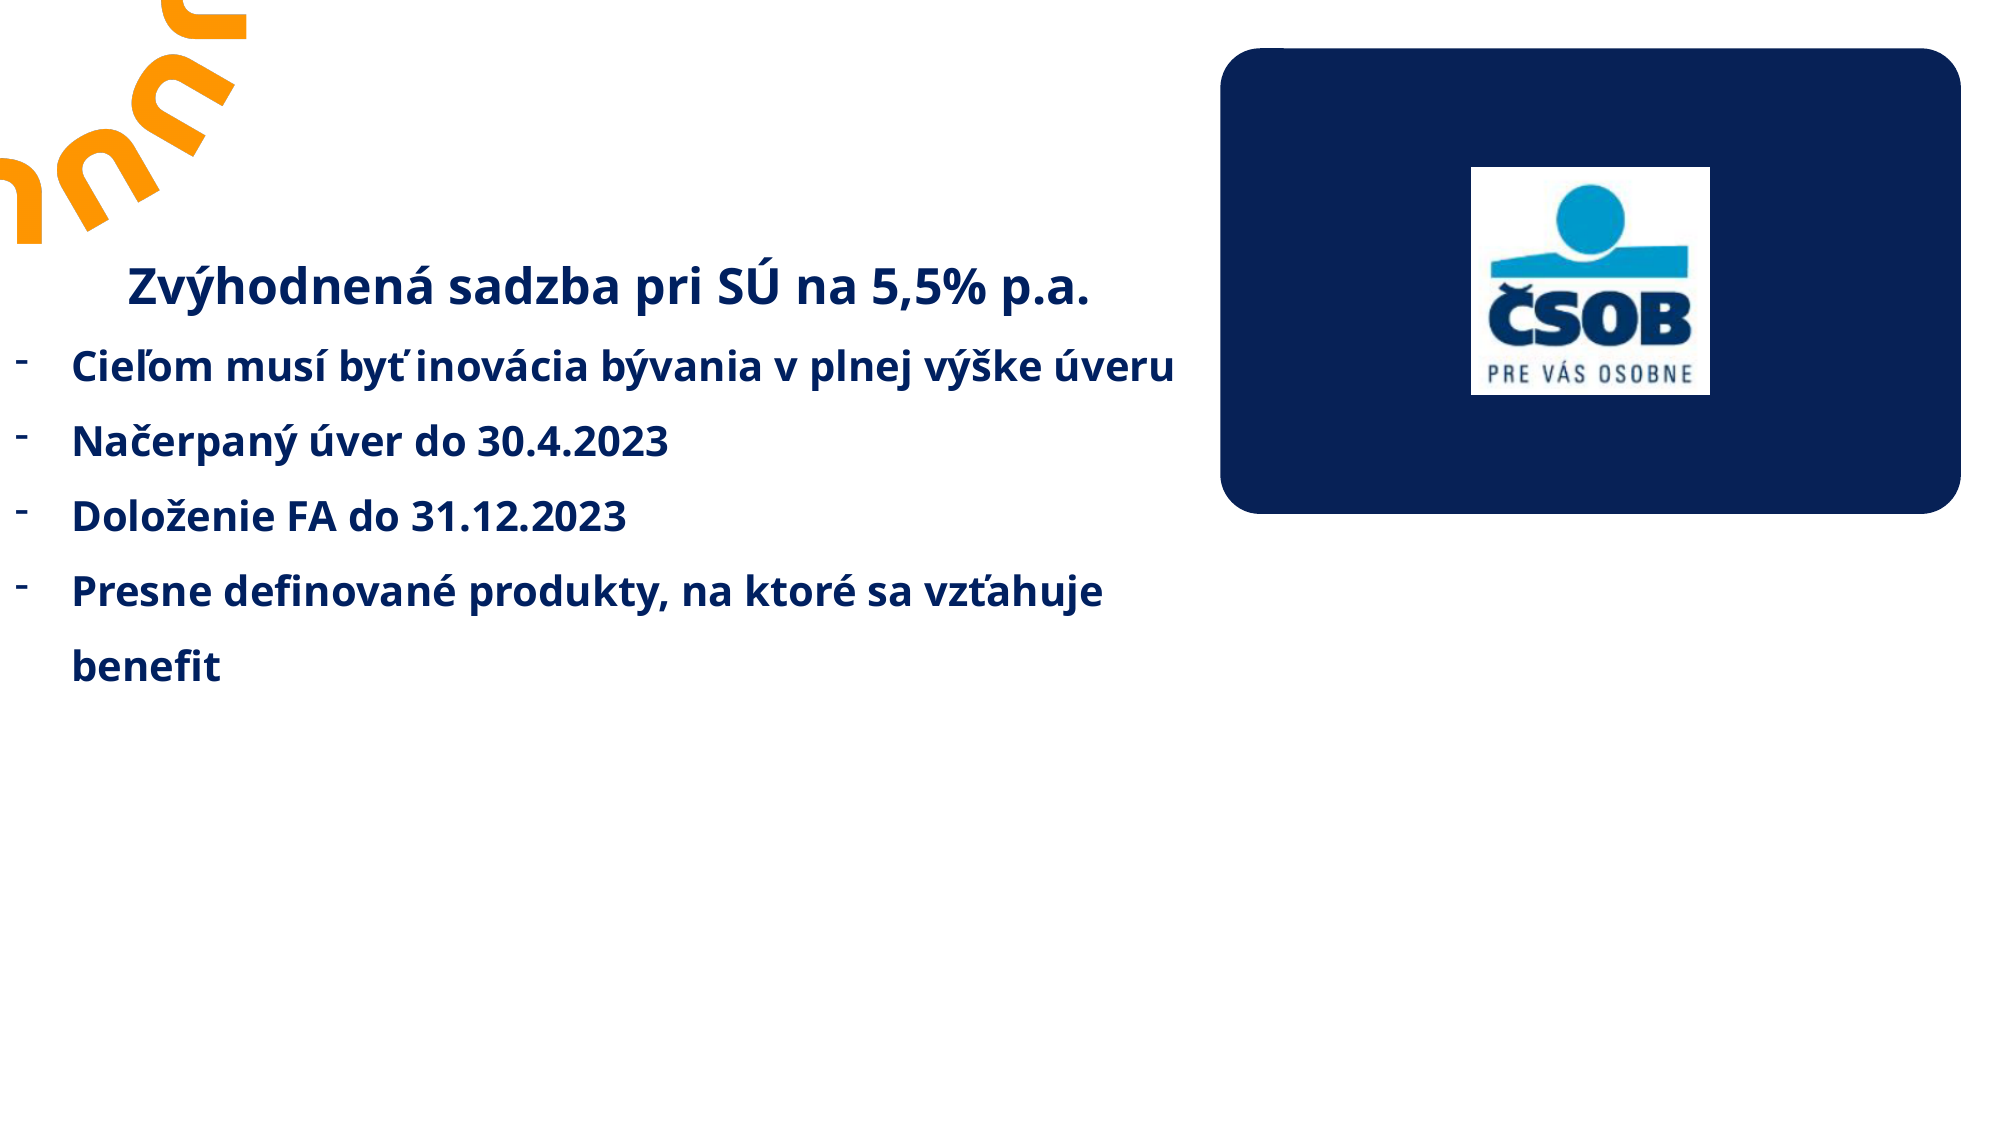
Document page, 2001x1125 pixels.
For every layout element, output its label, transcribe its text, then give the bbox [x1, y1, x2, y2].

text_box [0, 0, 247, 245]
text_box [1219, 47, 1962, 515]
picture [1471, 167, 1710, 395]
text_box Zvýhodnená sadzba pri SÚ na 5,5% p.a. Cieľom musí byť inovácia bývania v plnej výške úveru Načerpaný úver do 30.4.2023 Doloženie FA do 31.12.2023 Presne definované produkty, na ktoré sa vzťahuje benefit [0, 217, 1221, 847]
